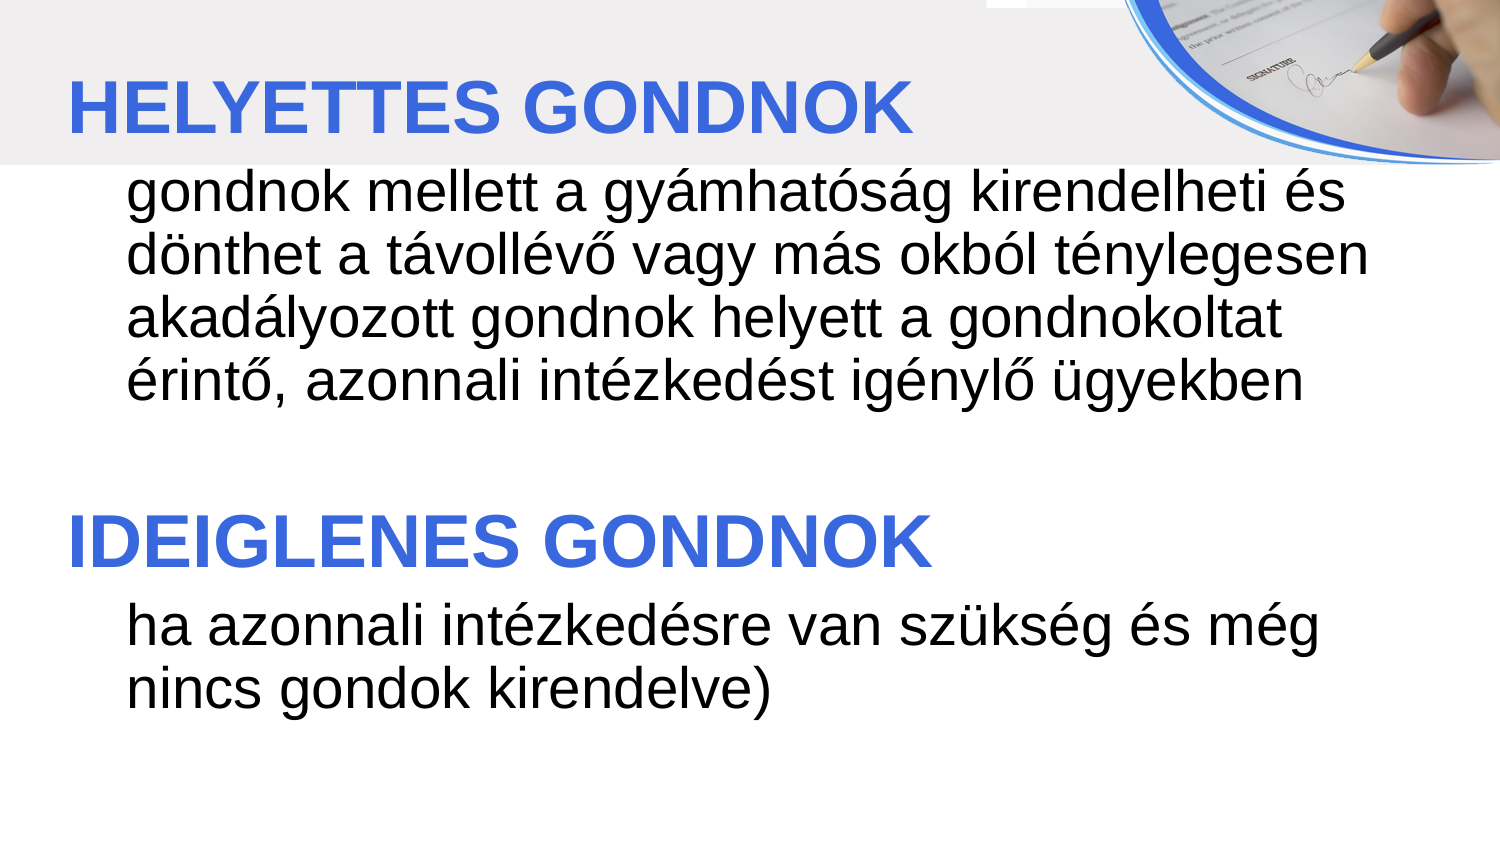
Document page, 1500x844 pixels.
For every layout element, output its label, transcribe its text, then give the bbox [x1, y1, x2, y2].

picture [0, 0, 1500, 844]
list HELYETTES GONDNOK gondnok mellett a gyámhatóság kirendelheti és dönthet a távollévő vagy más okból ténylegesen akadályozott gondnok helyett a gondnokoltat érintő, azonnali intézkedést igénylő ügyekben IDEIGLENES GONDNOK ha azonnali intézkedésre van szükség és még nincs gondok kirendelve) [53, 61, 1447, 783]
